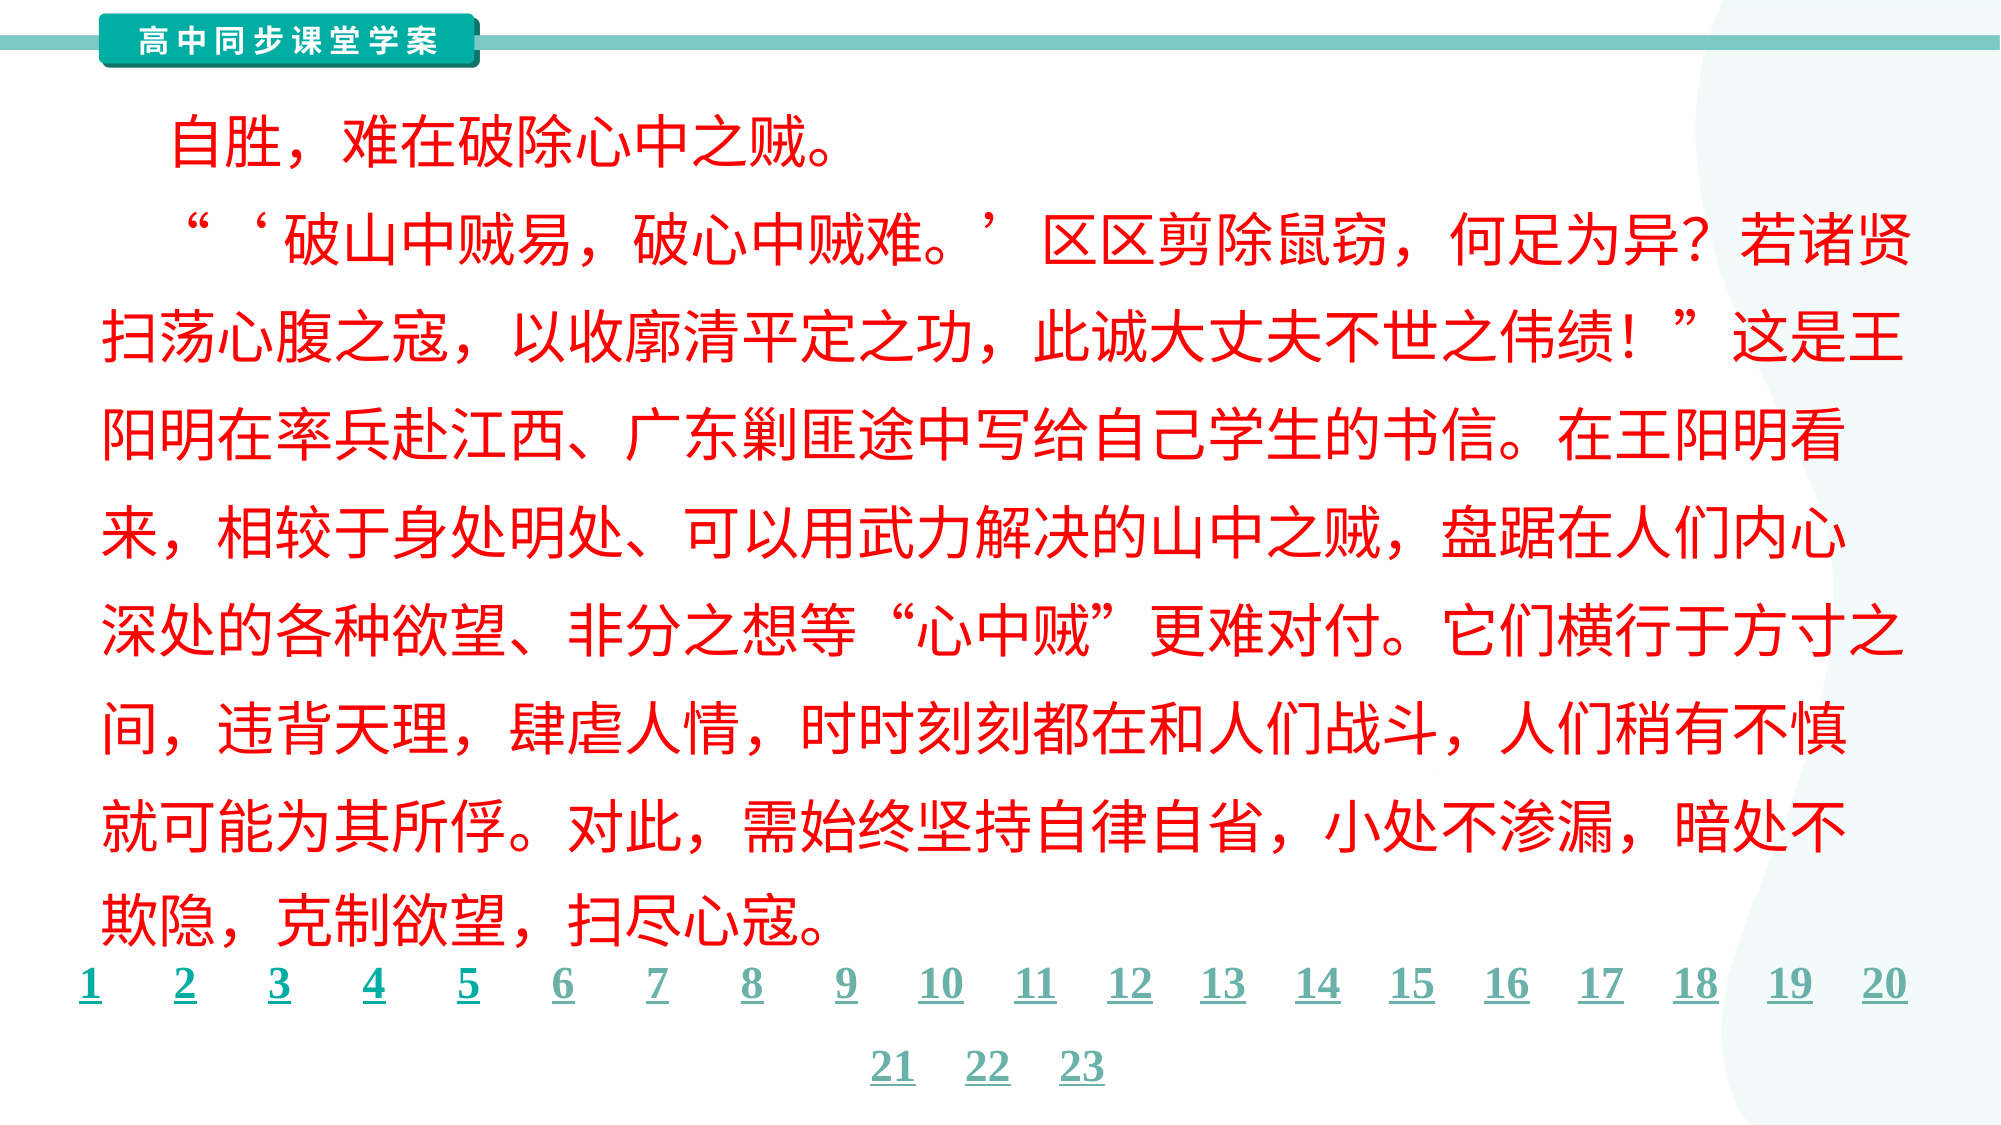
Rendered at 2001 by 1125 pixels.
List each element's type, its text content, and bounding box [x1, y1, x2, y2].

text_box 自胜，难在破除心中之贼。 “‘破山中贼易，破心中贼难。’区区剪除鼠窃，何足为异？若诸贤 扫荡心腹之寇，以收廓清平定之功，此诚大丈夫不世之伟绩！”这是王 阳明在率兵赴江西、广东剿匪途中写给自己学生的书信。在王阳明看 来，相较于身处明处、可以用武力解决的山中之贼，盘踞在人们内心 深处的各种欲望、非分之想等“心中贼”更难对付。它们横行于方寸之 间，违背天理，肆虐人情，时时刻刻都在和人们战斗，人们稍有不慎 就可能为其所俘。对此，需始终坚持自律自省，小处不渗漏，暗处不 欺隐，克制欲望，扫尽心寇。 [100, 76, 1899, 945]
picture [0, 0, 2000, 1125]
